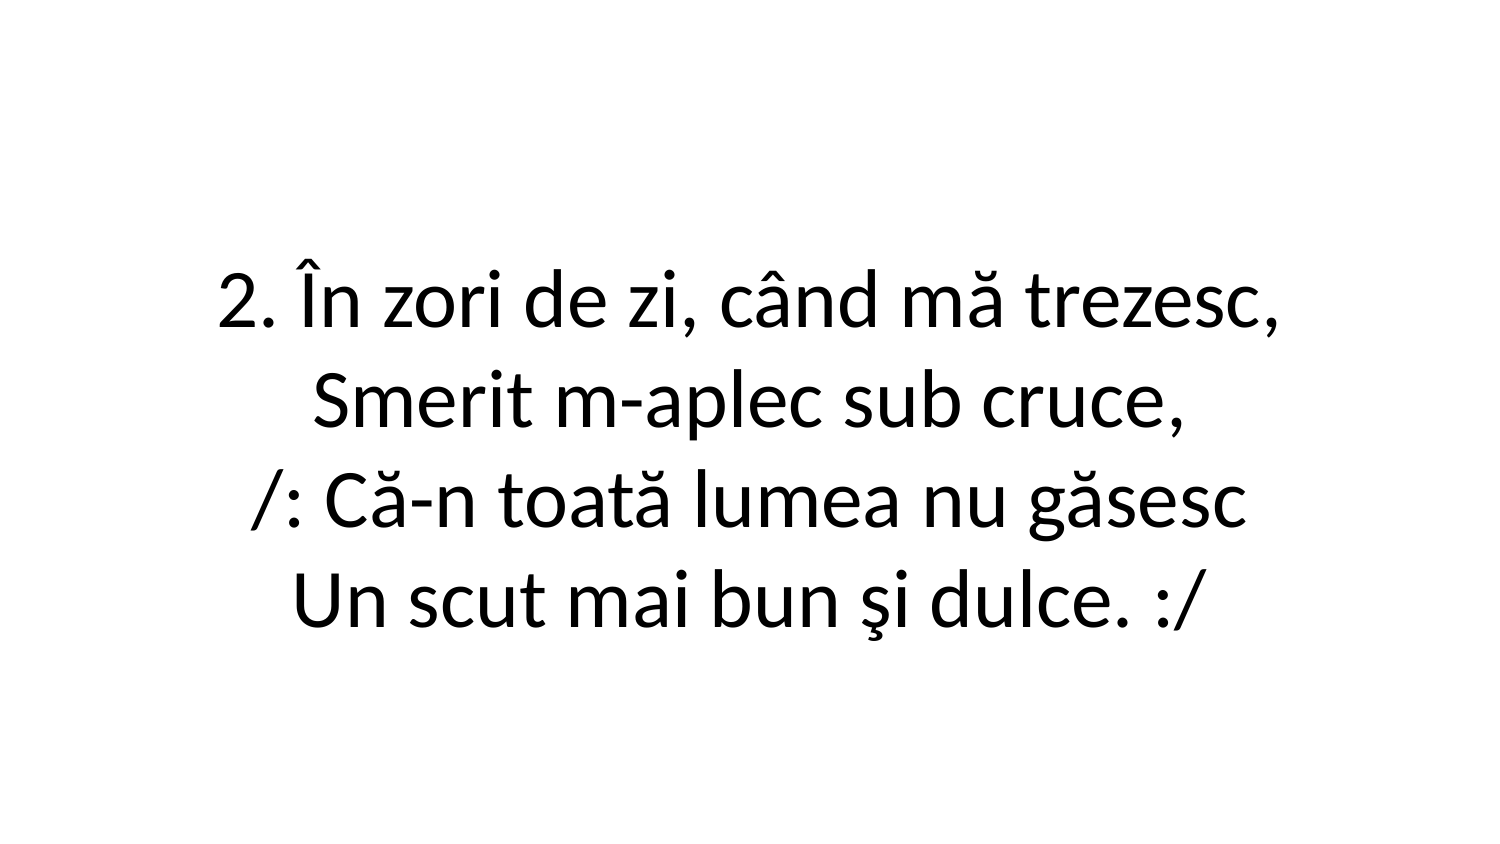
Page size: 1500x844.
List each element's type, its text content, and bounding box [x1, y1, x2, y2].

text_box 2. În zori de zi, când mă trezesc, Smerit m-aplec sub cruce, /: Că-n toată lumea nu găsesc Un scut mai bun şi dulce. :/ [201, 192, 1298, 652]
